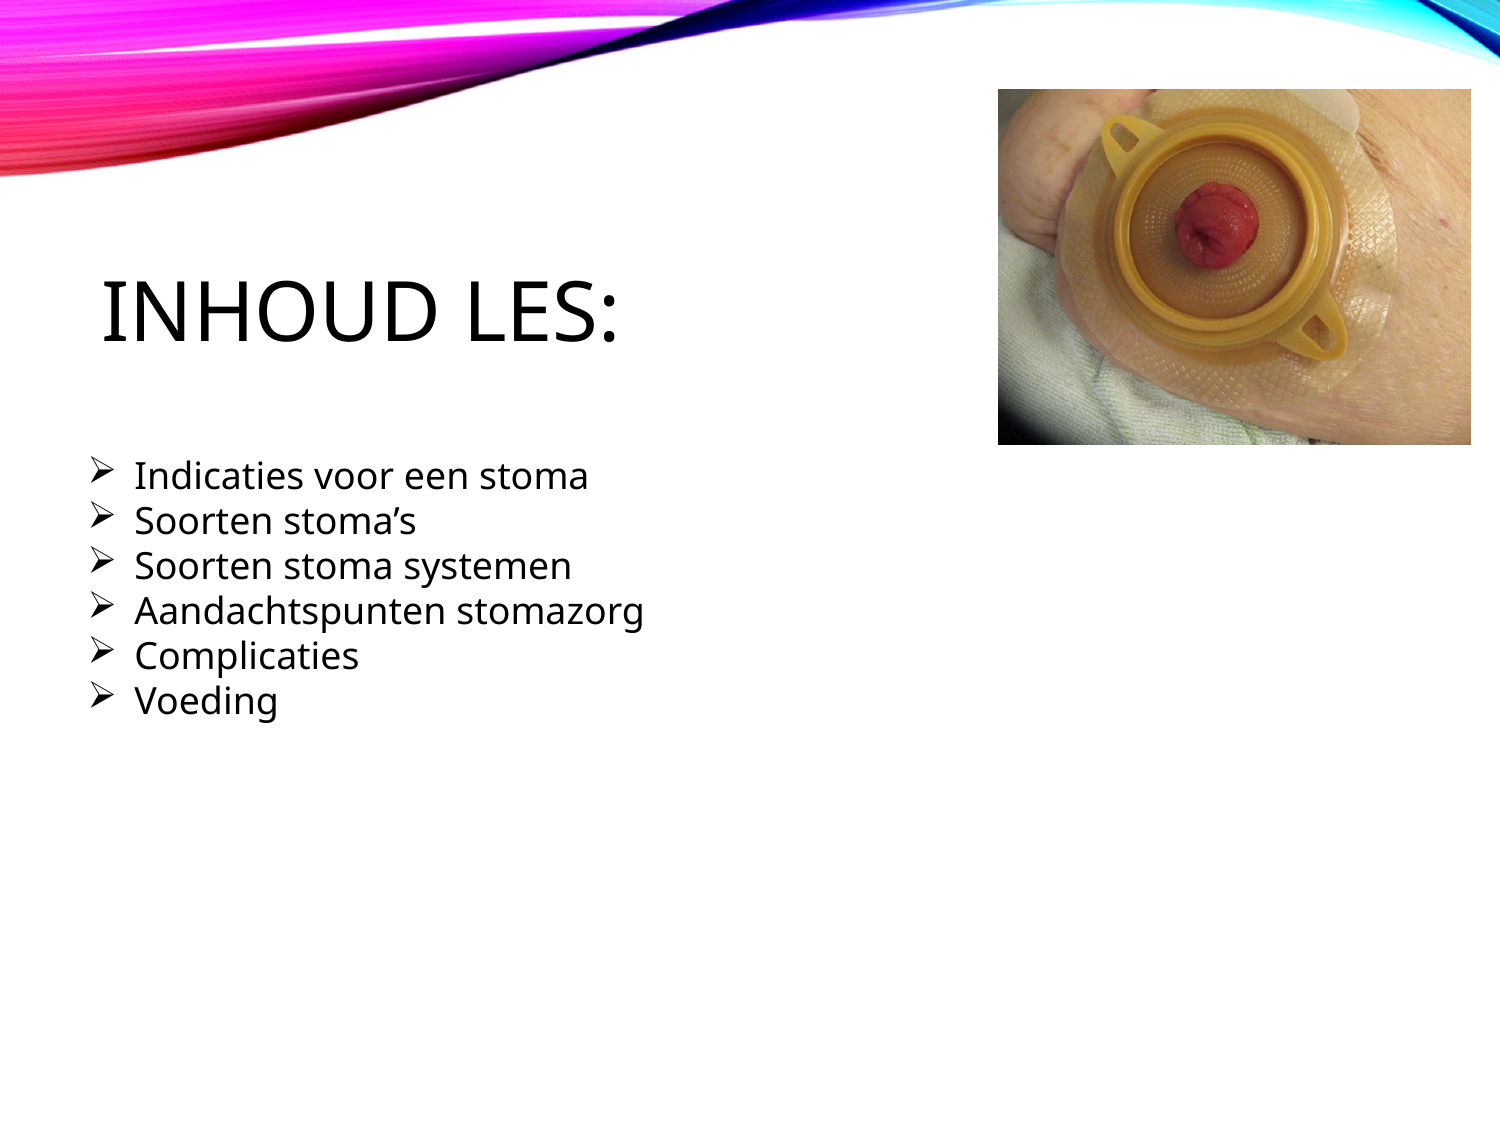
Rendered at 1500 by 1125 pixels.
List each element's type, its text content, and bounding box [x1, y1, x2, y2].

text_box Indicaties voor een stoma Soorten stoma’s Soorten stoma systemen Aandachtspunten stomazorg Complicaties Voeding [72, 444, 817, 865]
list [997, 89, 1472, 445]
title Inhoud les: [64, 208, 636, 421]
picture [0, 0, 1500, 178]
